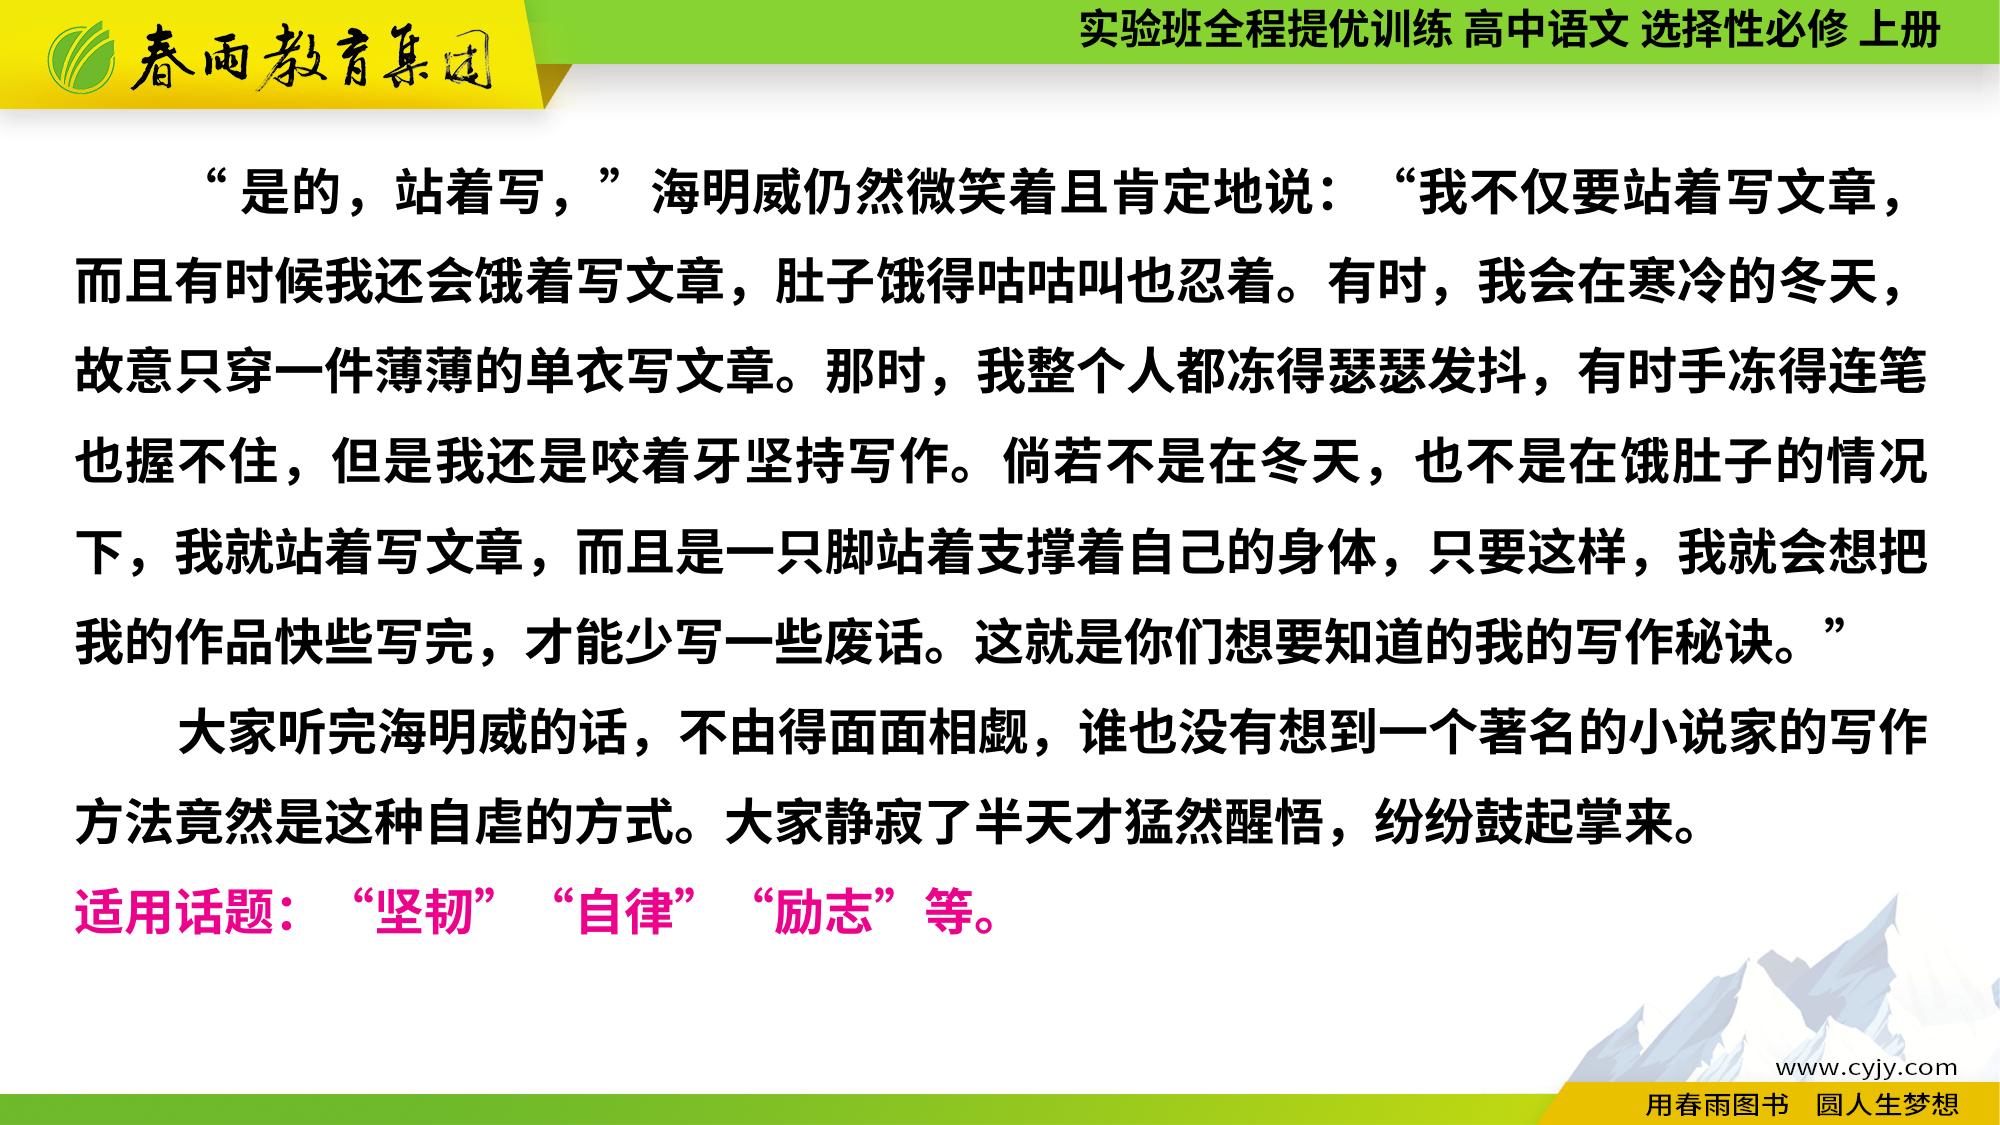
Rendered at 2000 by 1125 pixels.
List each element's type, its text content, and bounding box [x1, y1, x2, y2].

picture [0, 0, 2000, 1125]
list “是的，站着写，”海明威仍然微笑着且肯定地说：“我不仅要站着写文章，而且有时候我还会饿着写文章，肚子饿得咕咕叫也忍着。有时，我会在寒冷的冬天，故意只穿一件薄薄的单衣写文章。那时，我整个人都冻得瑟瑟发抖，有时手冻得连笔也握不住，但是我还是咬着牙坚持写作。倘若不是在冬天，也不是在饿肚子的情况下，我就站着写文章，而且是一只脚站着支撑着自己的身体，只要这样，我就会想把我的作品快些写完，才能少写一些废话。这就是你们想要知道的我的写作秘诀。” 大家听完海明威的话，不由得面面相觑，谁也没有想到一个著名的小说家的写作方法竟然是这种自虐的方式。大家静寂了半天才猛然醒悟，纷纷鼓起掌来。 适用话题：“坚韧”“自律”“励志”等。 [59, 122, 1944, 1047]
